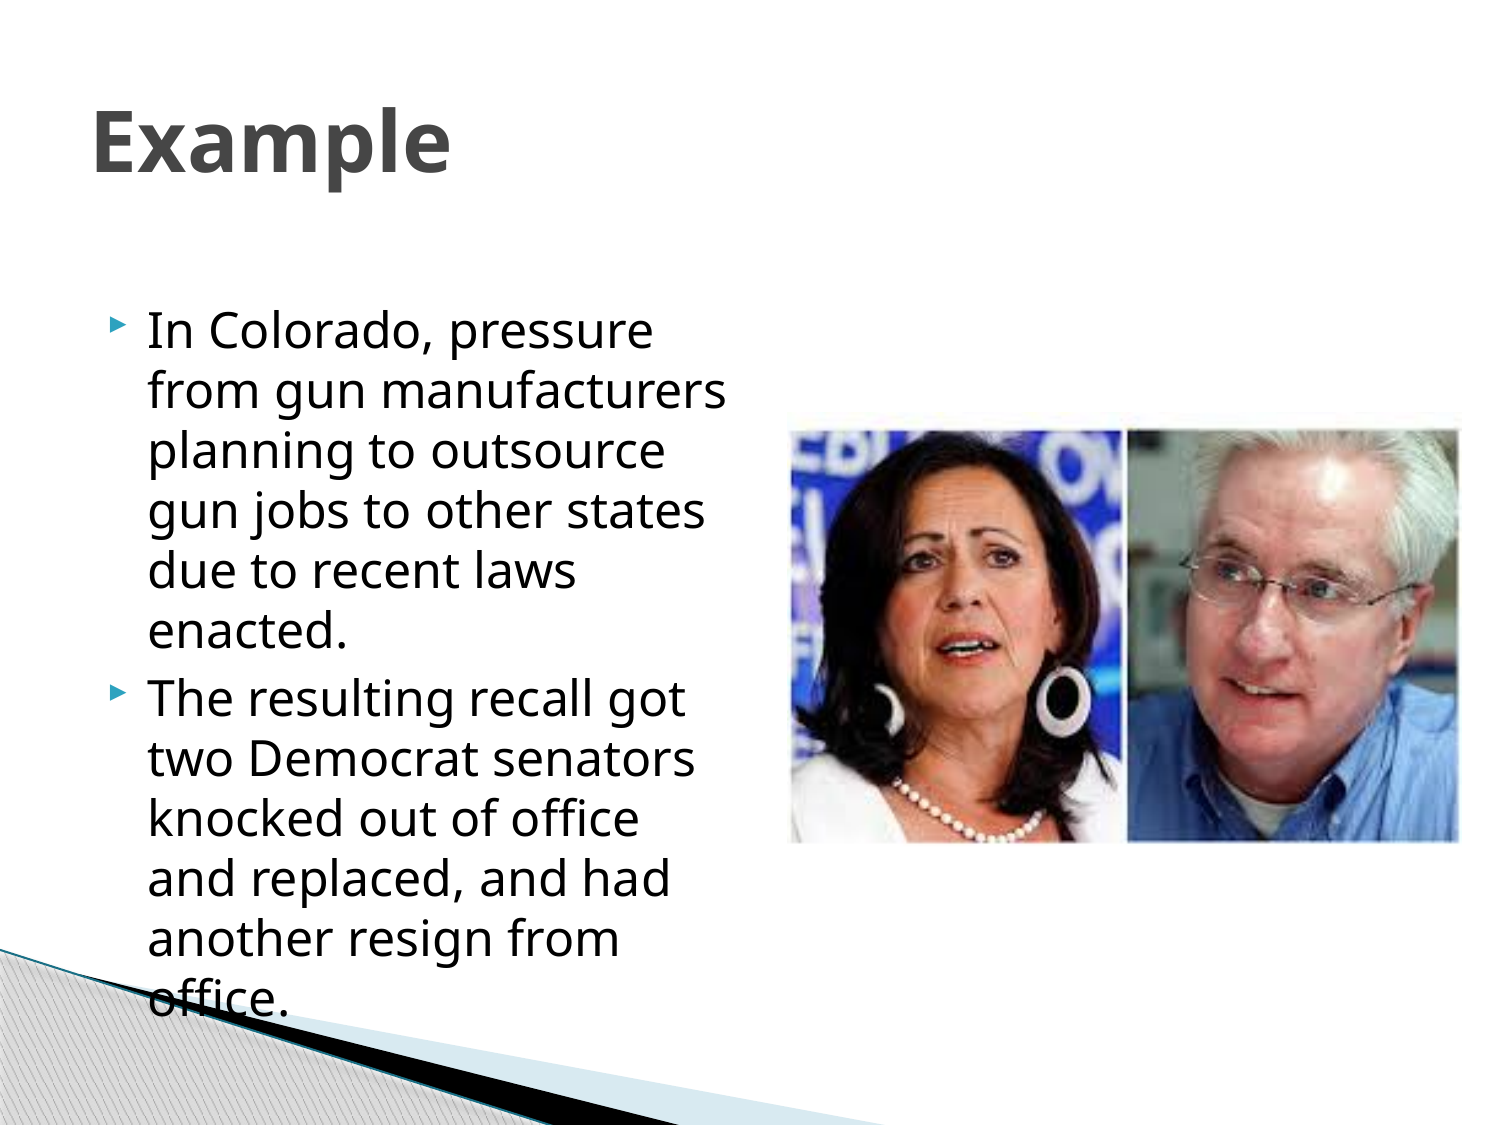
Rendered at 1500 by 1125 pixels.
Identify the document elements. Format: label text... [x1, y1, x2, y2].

list In Colorado, pressure from gun manufacturers planning to outsource gun jobs to other states due to recent laws enacted. The resulting recall got two Democrat senators knocked out of office and replaced, and had another resign from office. [75, 291, 750, 1050]
picture [787, 412, 1462, 862]
title Example [75, 45, 1425, 233]
